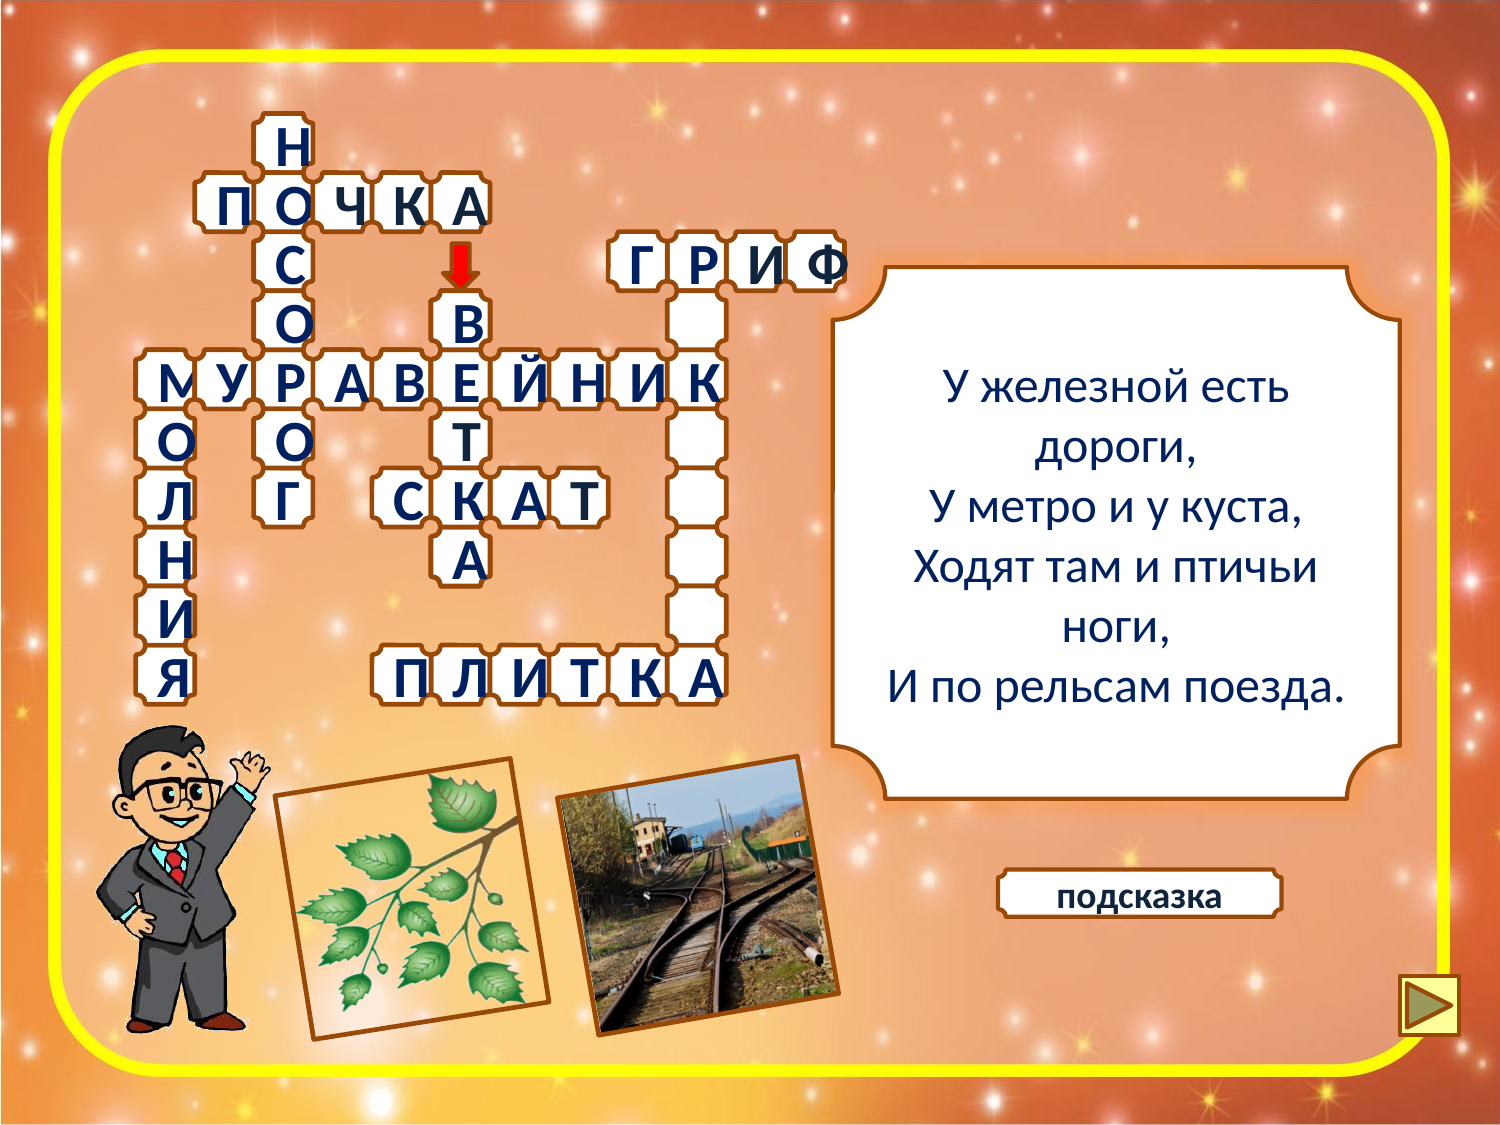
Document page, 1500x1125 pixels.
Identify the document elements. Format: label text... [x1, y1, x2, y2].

text_box [1398, 974, 1461, 1037]
text_box У железной есть дороги, У метро и у куста, Ходят там и птичьи ноги, И по рельсам поезда. [830, 265, 1402, 801]
text_box подсказка [995, 867, 1284, 919]
picture [0, 0, 1500, 1125]
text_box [430, 290, 491, 587]
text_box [135, 113, 845, 705]
